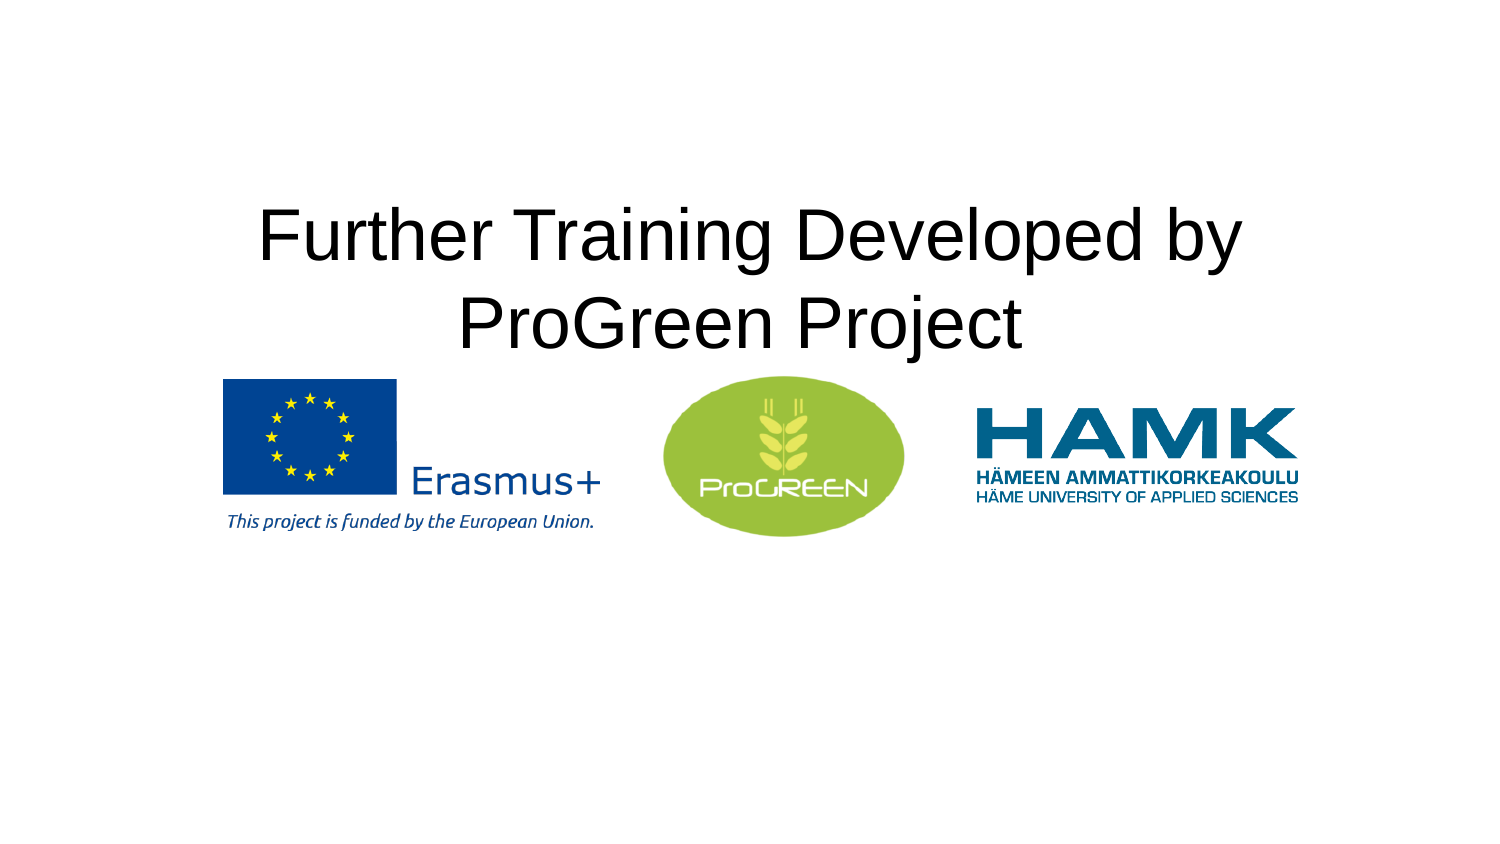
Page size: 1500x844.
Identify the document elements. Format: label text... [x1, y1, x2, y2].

picture [652, 371, 925, 539]
picture [977, 407, 1298, 503]
picture [1224, 494, 1231, 500]
picture [222, 379, 600, 531]
picture [1291, 494, 1298, 500]
title Further Training Developed by ProGreen Project [73, 172, 1428, 372]
picture [1234, 494, 1242, 500]
picture [1108, 494, 1115, 503]
